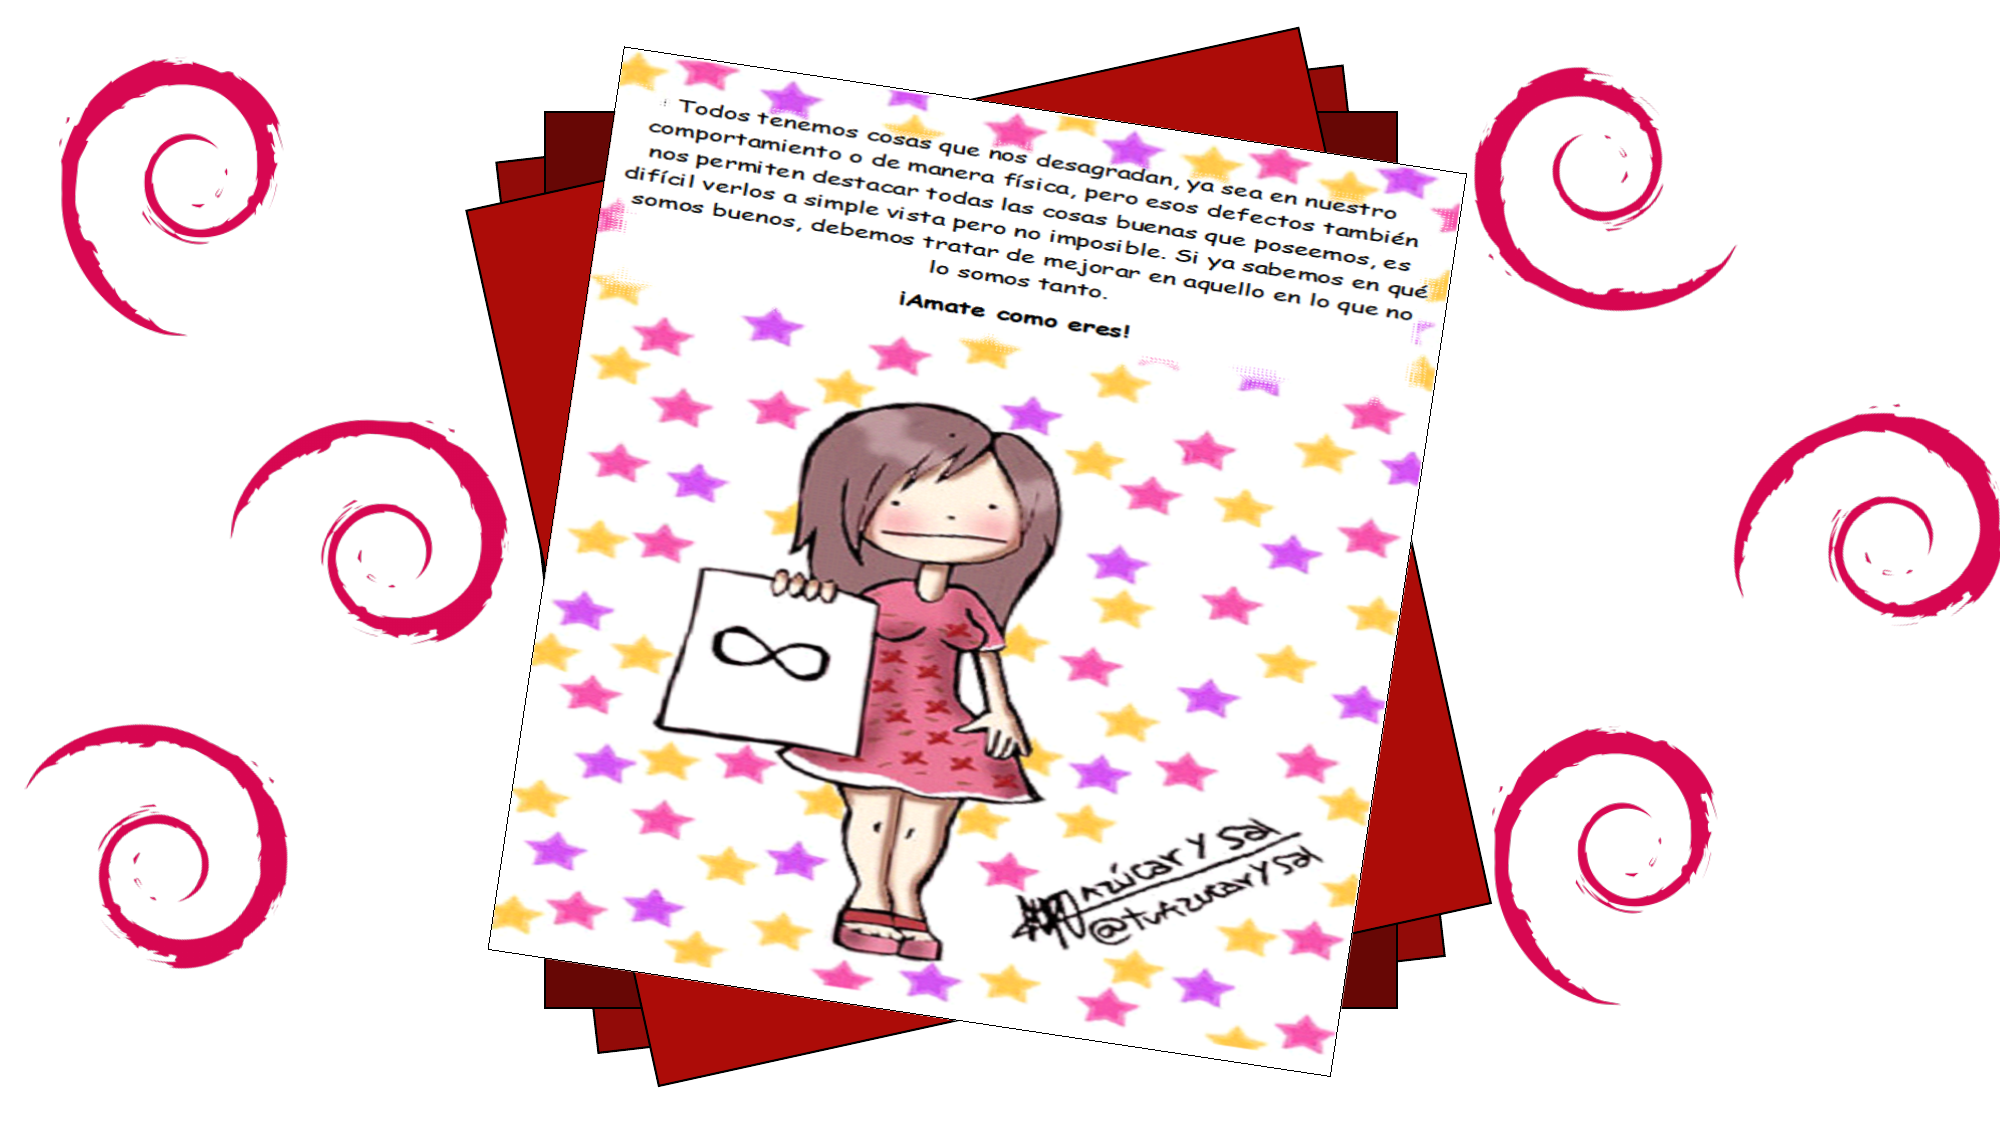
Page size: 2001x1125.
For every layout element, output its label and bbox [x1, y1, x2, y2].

picture [54, 51, 289, 342]
text_box [971, 26, 1317, 105]
picture [490, 29, 1786, 1076]
text_box [1404, 916, 1446, 962]
text_box [465, 191, 551, 572]
text_box [1309, 64, 1349, 105]
picture [0, 669, 338, 1008]
picture [1487, 720, 1723, 1011]
text_box [1404, 540, 1487, 924]
text_box [593, 1019, 649, 1054]
picture [1688, 368, 2000, 693]
text_box [495, 156, 544, 202]
text_box [544, 111, 551, 192]
picture [220, 384, 521, 675]
text_box [643, 1019, 959, 1088]
text_box [544, 959, 551, 1009]
